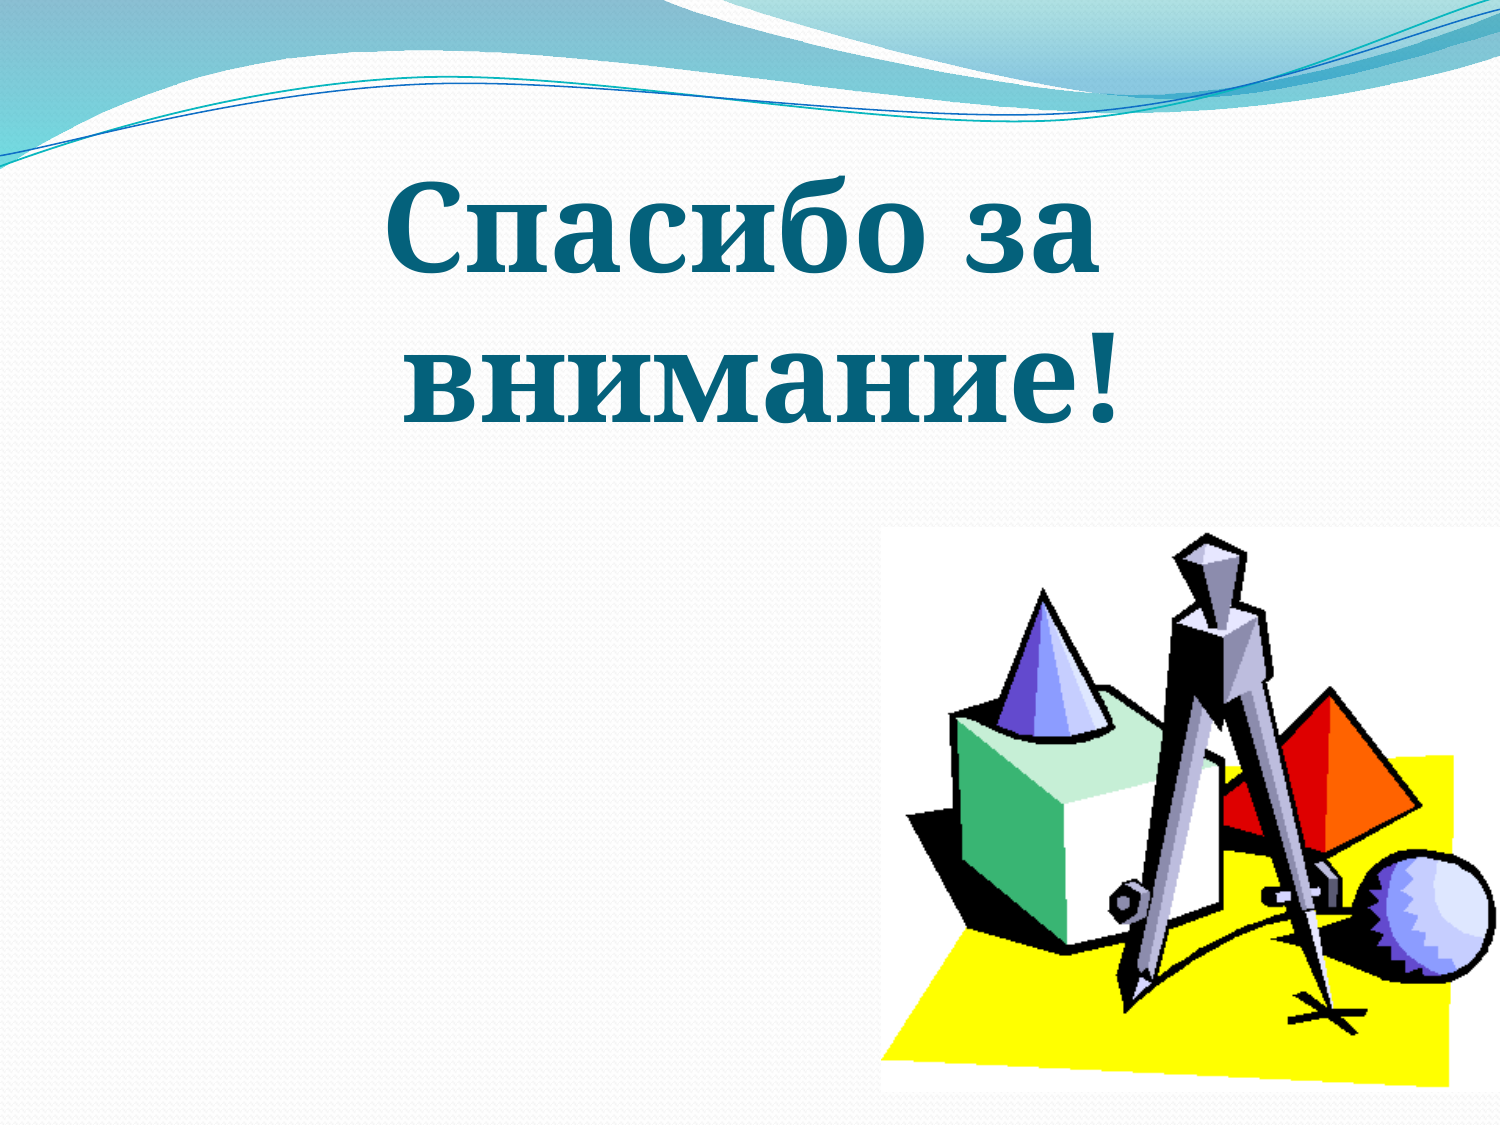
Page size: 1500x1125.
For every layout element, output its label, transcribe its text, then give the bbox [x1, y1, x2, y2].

text_box Спасибо за внимание! [105, 140, 1381, 816]
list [880, 527, 1500, 1092]
